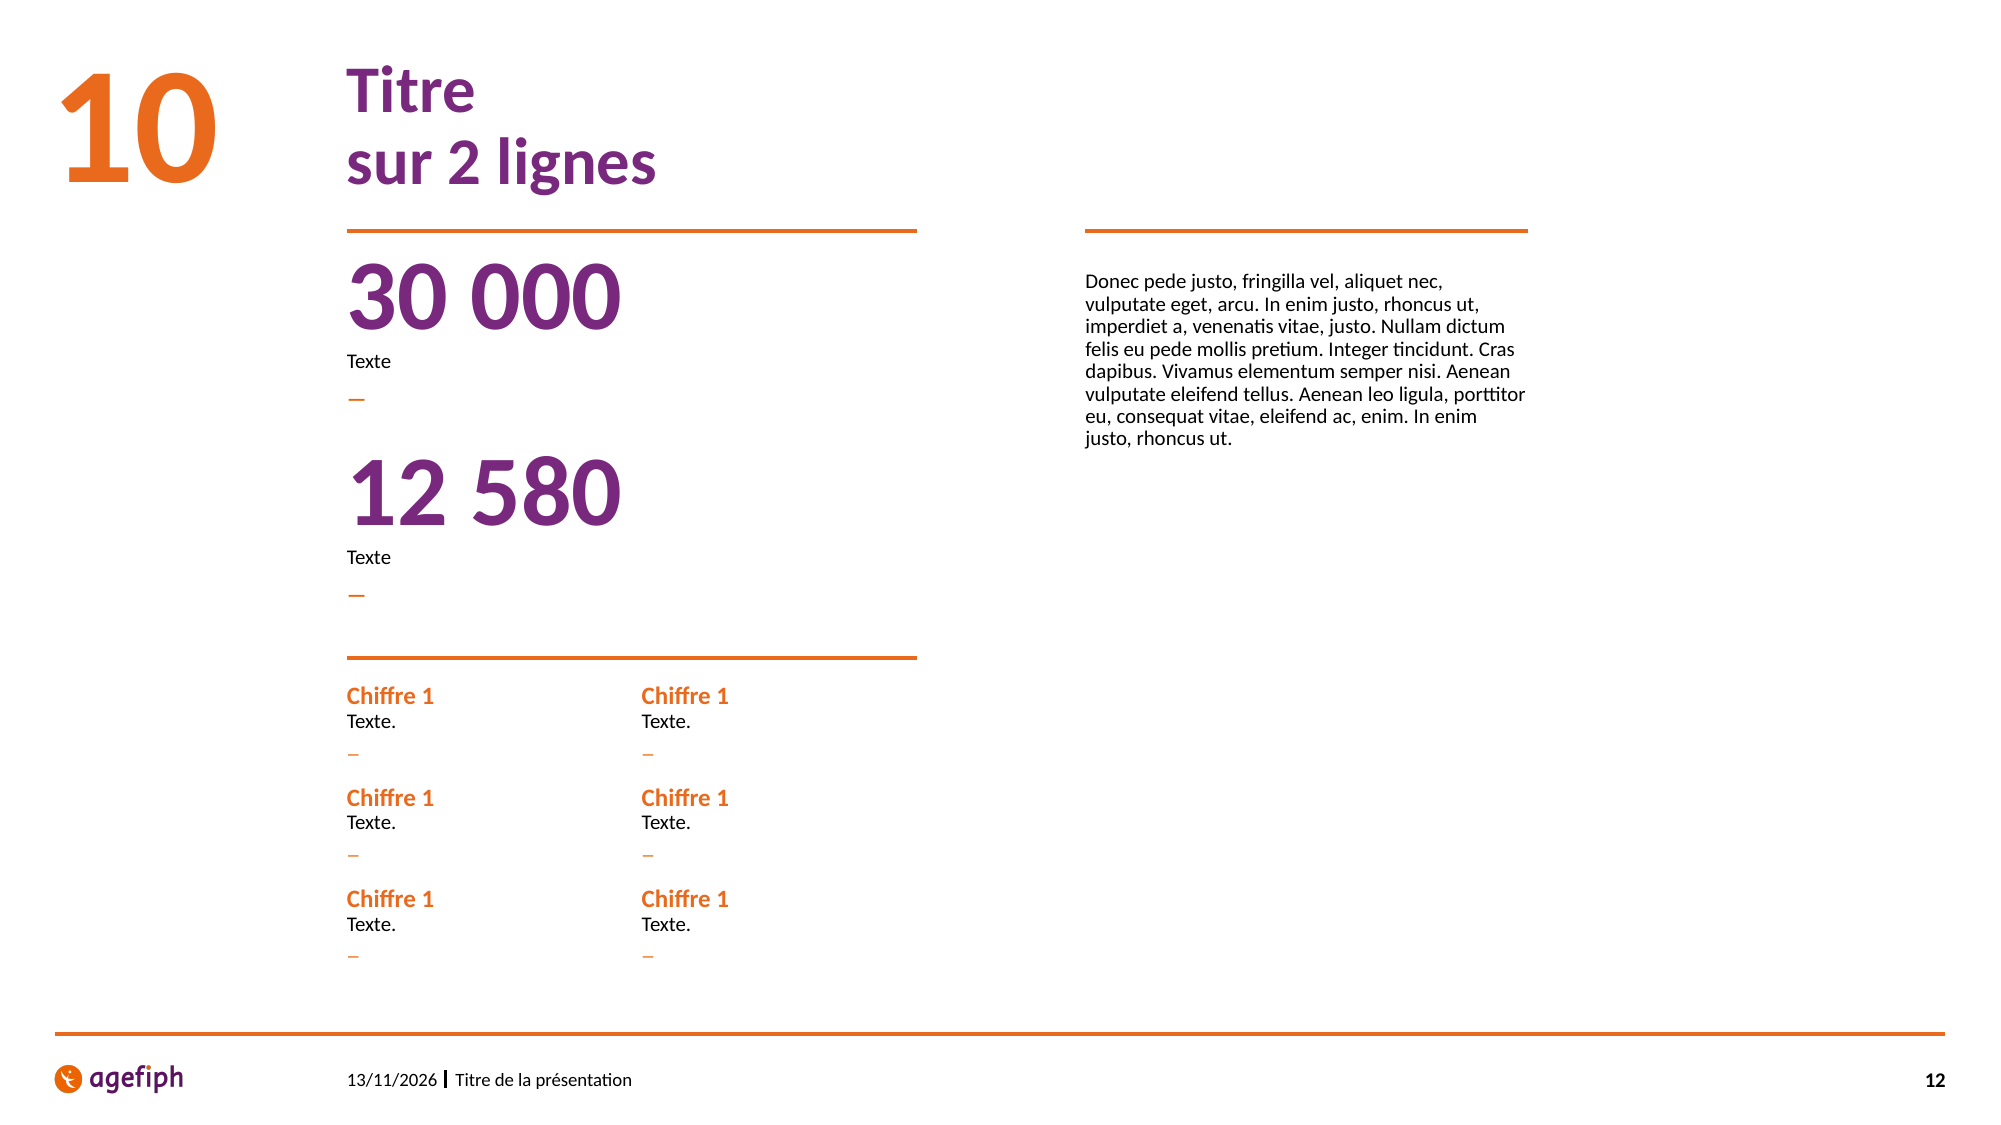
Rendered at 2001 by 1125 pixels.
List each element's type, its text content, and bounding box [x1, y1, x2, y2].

title Titre sur 2 lignes [346, 54, 1943, 177]
list 30 000 Texte — 12 580 Texte — [346, 242, 917, 616]
list Chiffre 1 Texte. — Chiffre 1 Texte. — Chiffre 1 Texte. — [641, 683, 917, 965]
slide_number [346, 1051, 441, 1107]
list Donec pede justo, fringilla vel, aliquet nec, vulputate eget, arcu. In enim justo, rhoncus ut, imperdiet a, venenatis vitae, justo. Nullam dictum felis eu pede mollis pretium. Integer tincidunt. Cras dapibus. Vivamus elementum semper nisi. Aenean vulputate eleifend tellus. Aenean leo ligula, porttitor eu, consequat vitae, eleifend ac, enim. In enim justo, rhoncus ut. [1085, 270, 1529, 965]
slide_number 12 [1790, 1051, 1946, 1107]
picture [46, 1056, 191, 1102]
footer Titre de la présentation [455, 1051, 1772, 1107]
list Chiffre 1 Texte. — Chiffre 1 Texte. — Chiffre 1 Texte. — [346, 683, 622, 965]
list 10 [50, 38, 293, 177]
